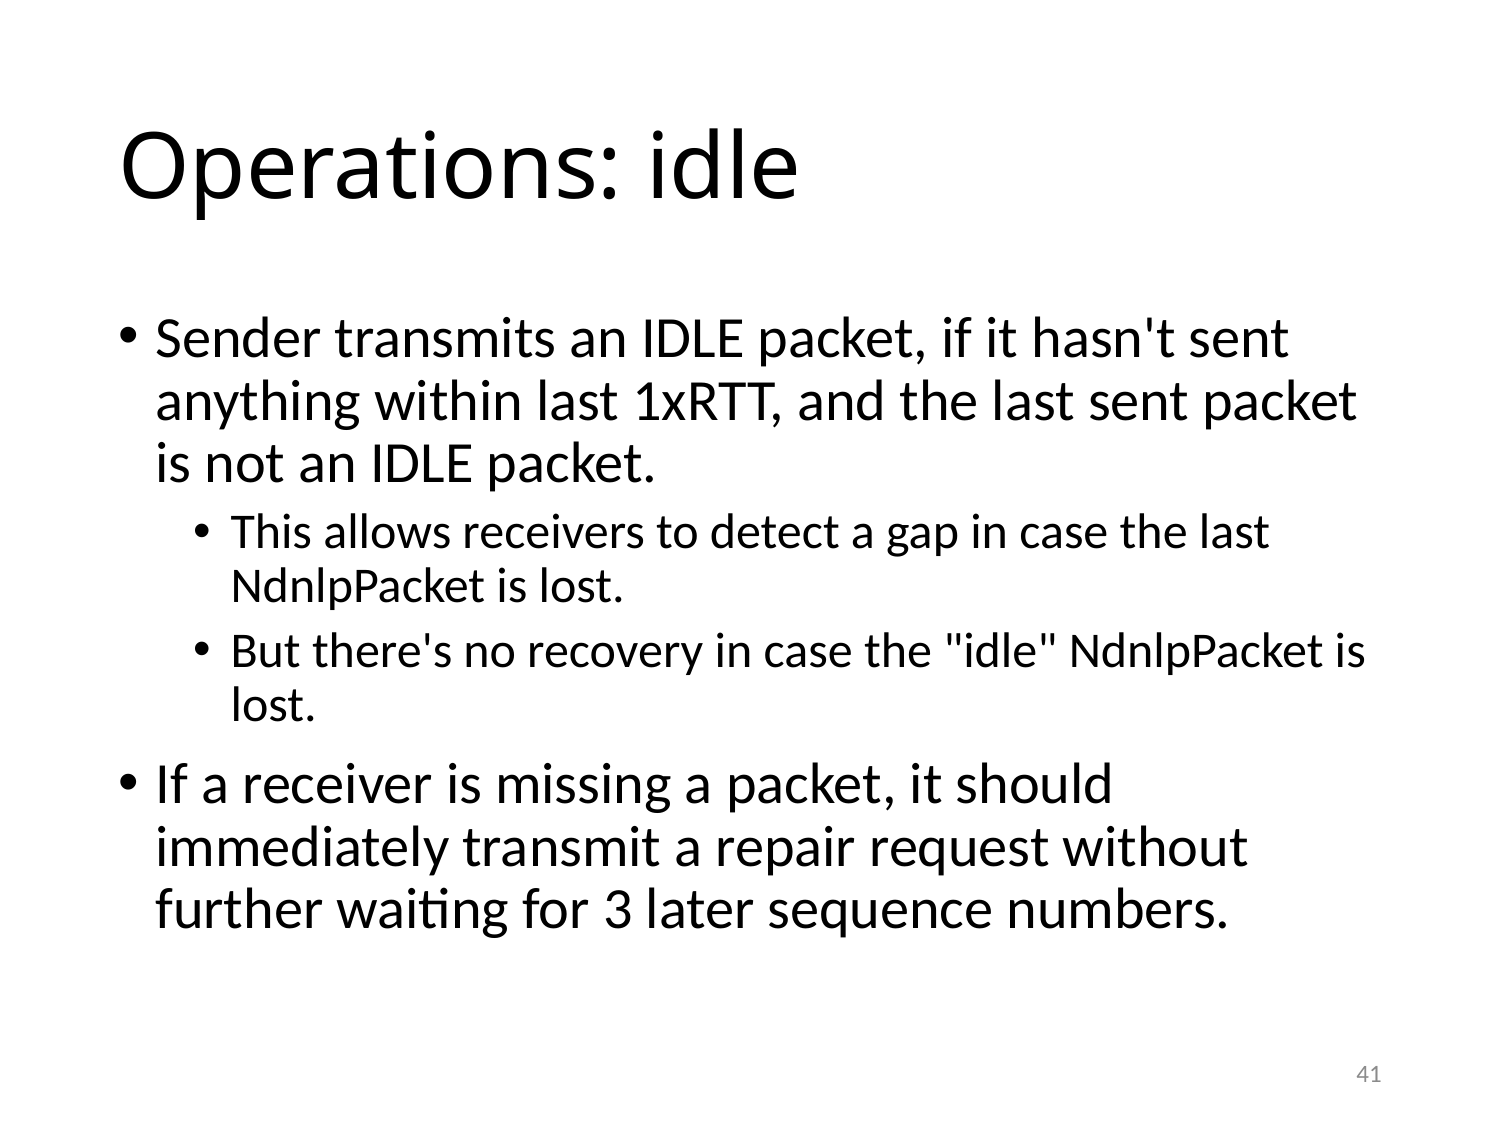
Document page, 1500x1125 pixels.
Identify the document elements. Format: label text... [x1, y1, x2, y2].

title Operations: idle [103, 59, 1397, 278]
slide_number 41 [1059, 1042, 1397, 1103]
list Sender transmits an IDLE packet, if it hasn't sent anything within last 1xRTT, and the last sent packet is not an IDLE packet. This allows receivers to detect a gap in case the last NdnlpPacket is lost. But there's no recovery in case the "idle" NdnlpPacket is lost. If a receiver is missing a packet, it should immediately transmit a repair request without further waiting for 3 later sequence numbers. [103, 299, 1397, 1014]
